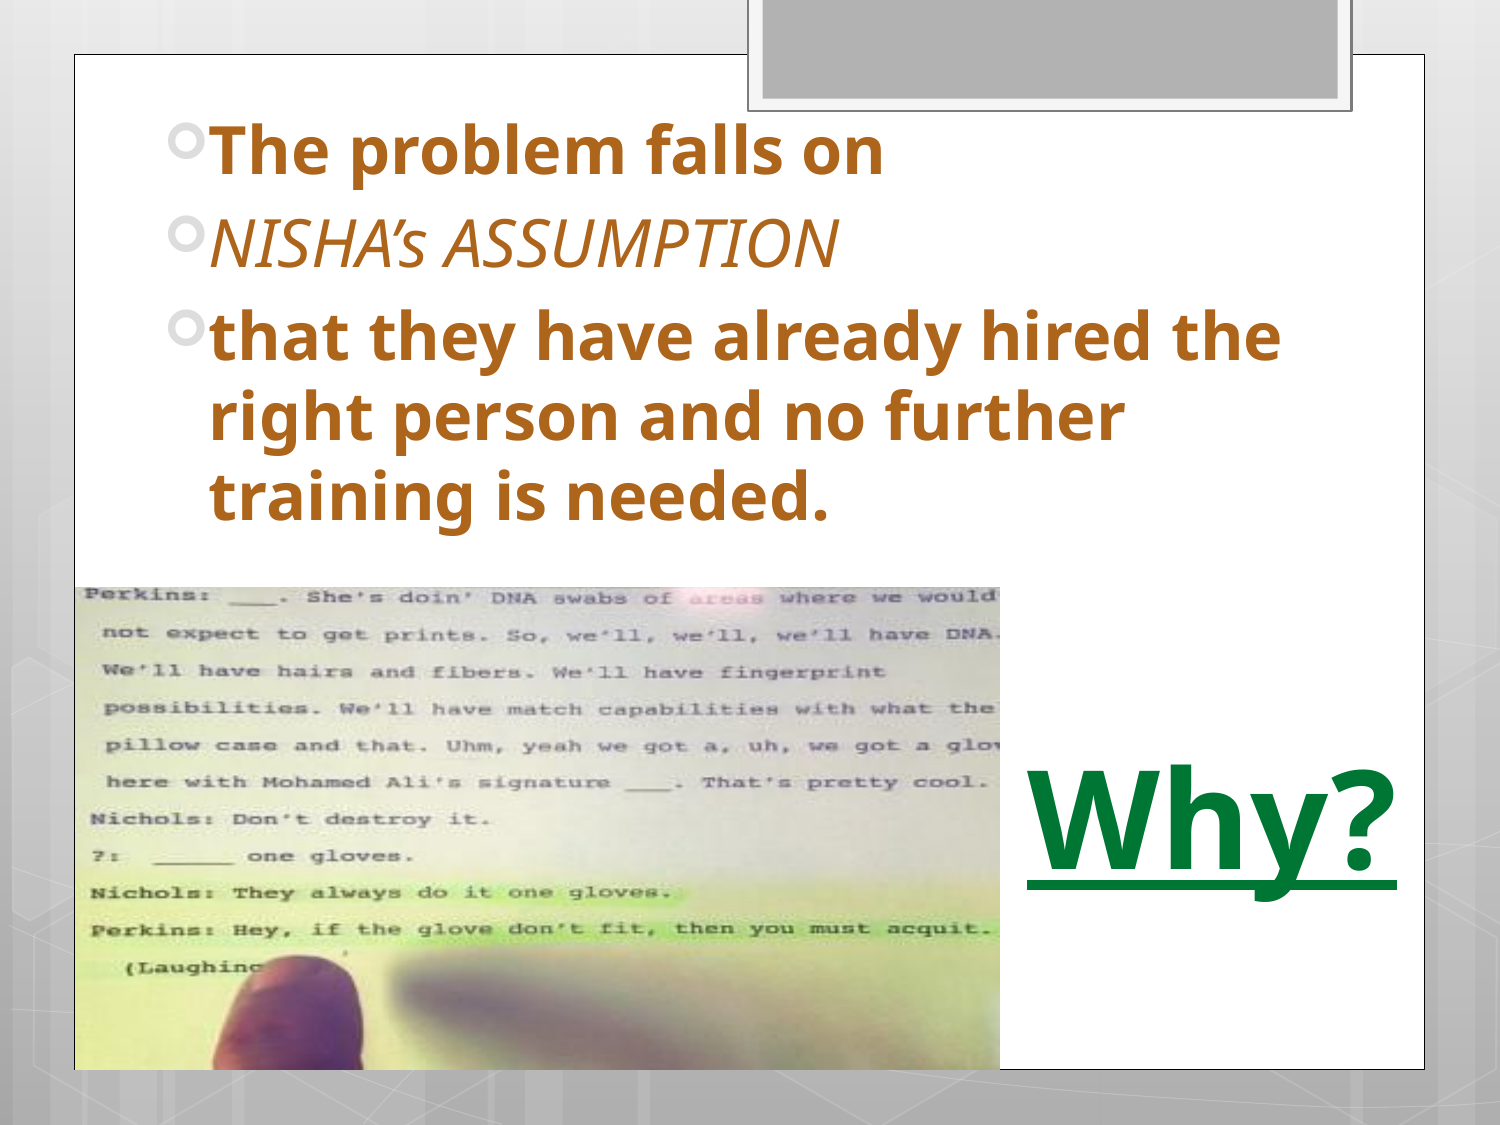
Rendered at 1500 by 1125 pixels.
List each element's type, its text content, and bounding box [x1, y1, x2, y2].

list The problem falls on NISHA’s ASSUMPTION that they have already hired the right person and no further training is needed. [137, 99, 1363, 475]
text_box Why? [1012, 725, 1467, 905]
picture [74, 587, 1001, 1071]
